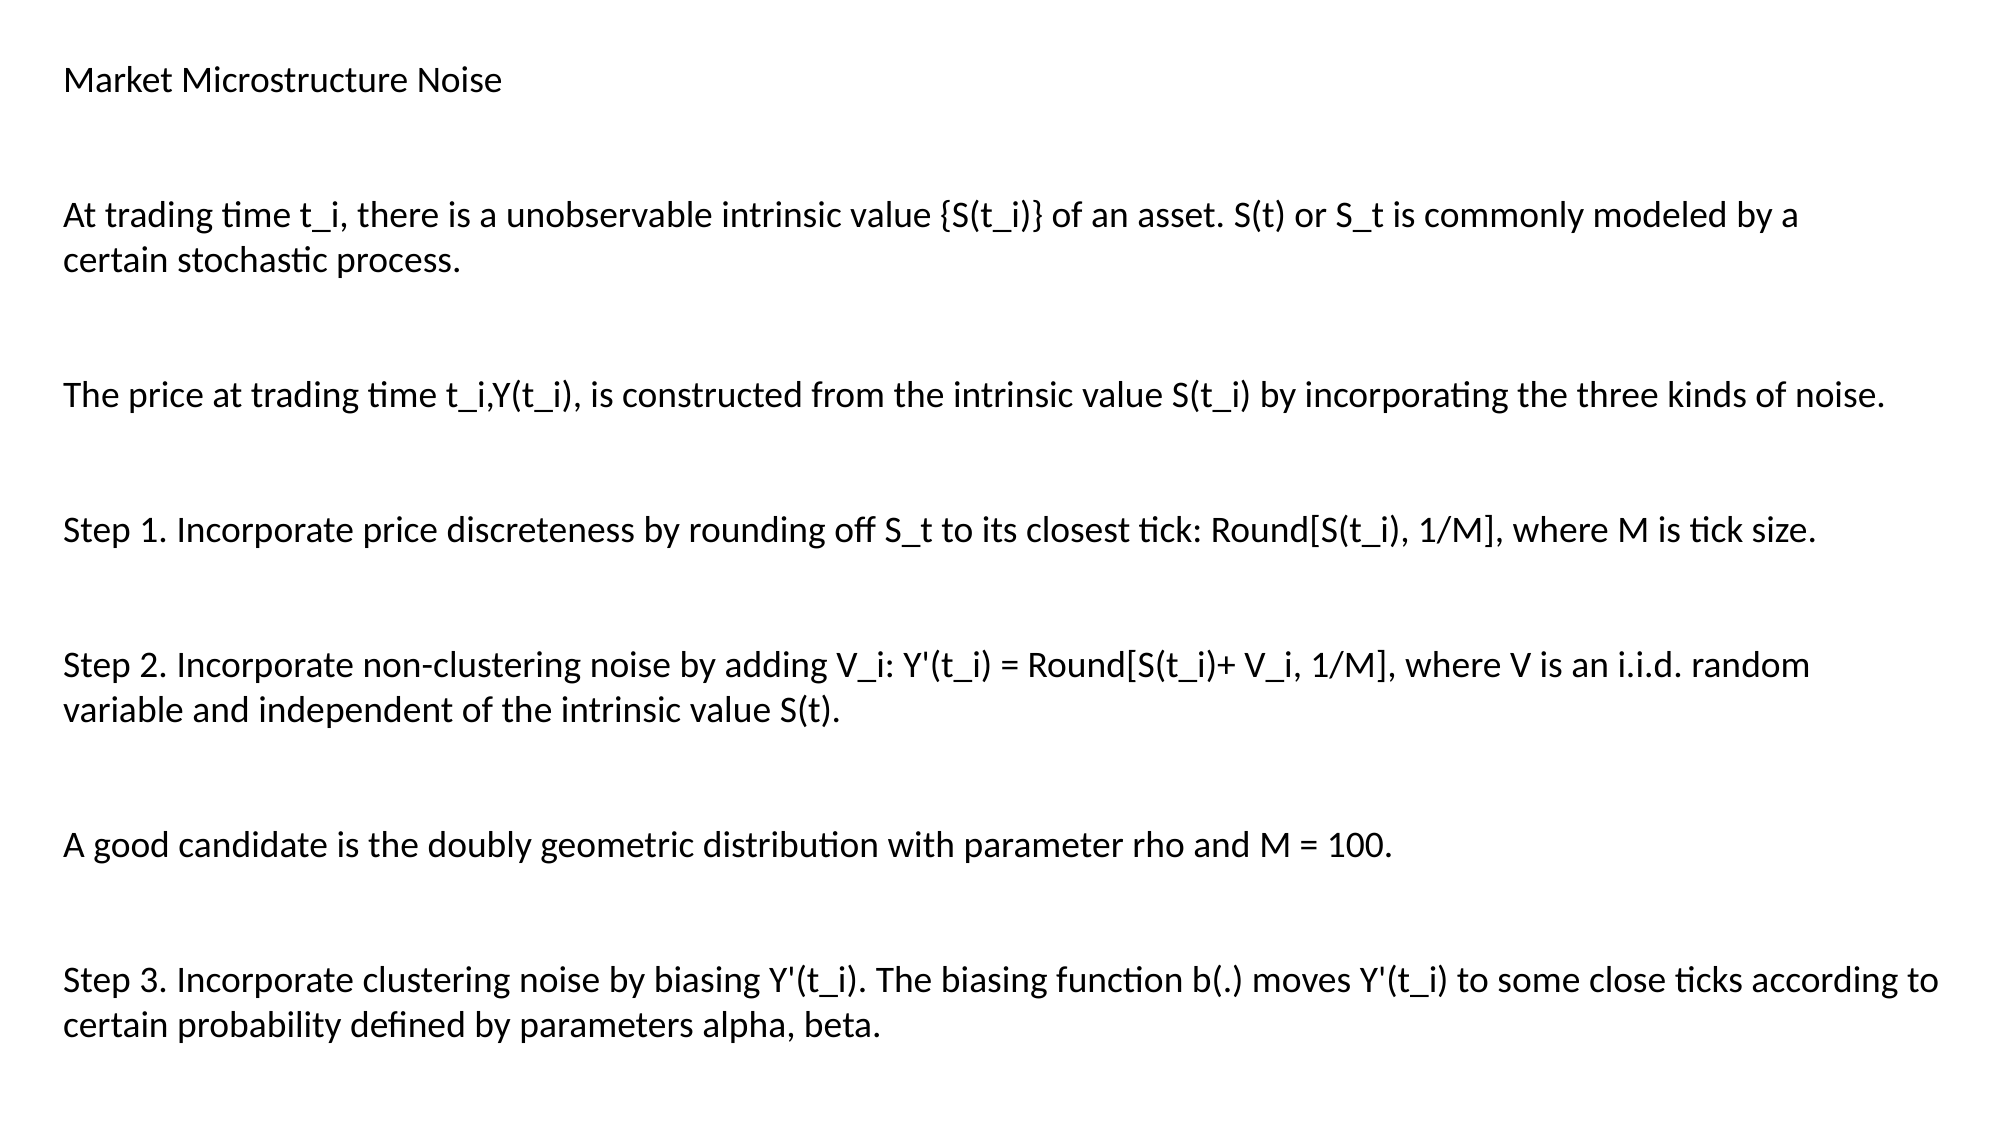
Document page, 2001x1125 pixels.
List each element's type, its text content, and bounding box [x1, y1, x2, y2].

text_box Market Microstructure Noise At trading time t_i, there is a unobservable intrinsic value {S(t_i)} of an asset. S(t) or S_t is commonly modeled by a certain stochastic process. The price at trading time t_i,Y(t_i), is constructed from the intrinsic value S(t_i) by incorporating the three kinds of noise. Step 1. Incorporate price discreteness by rounding off S_t to its closest tick: Round[S(t_i), 1/M], where M is tick size. Step 2. Incorporate non-clustering noise by adding V_i: Y'(t_i) = Round[S(t_i)+ V_i, 1/M], where V is an i.i.d. random variable and independent of the intrinsic value S(t). A good candidate is the doubly geometric distribution with parameter rho and M = 100. Step 3. Incorporate clustering noise by biasing Y'(t_i). The biasing function b(.) moves Y'(t_i) to some close ticks according to certain probability defined by parameters alpha, beta. [48, 47, 1957, 1053]
